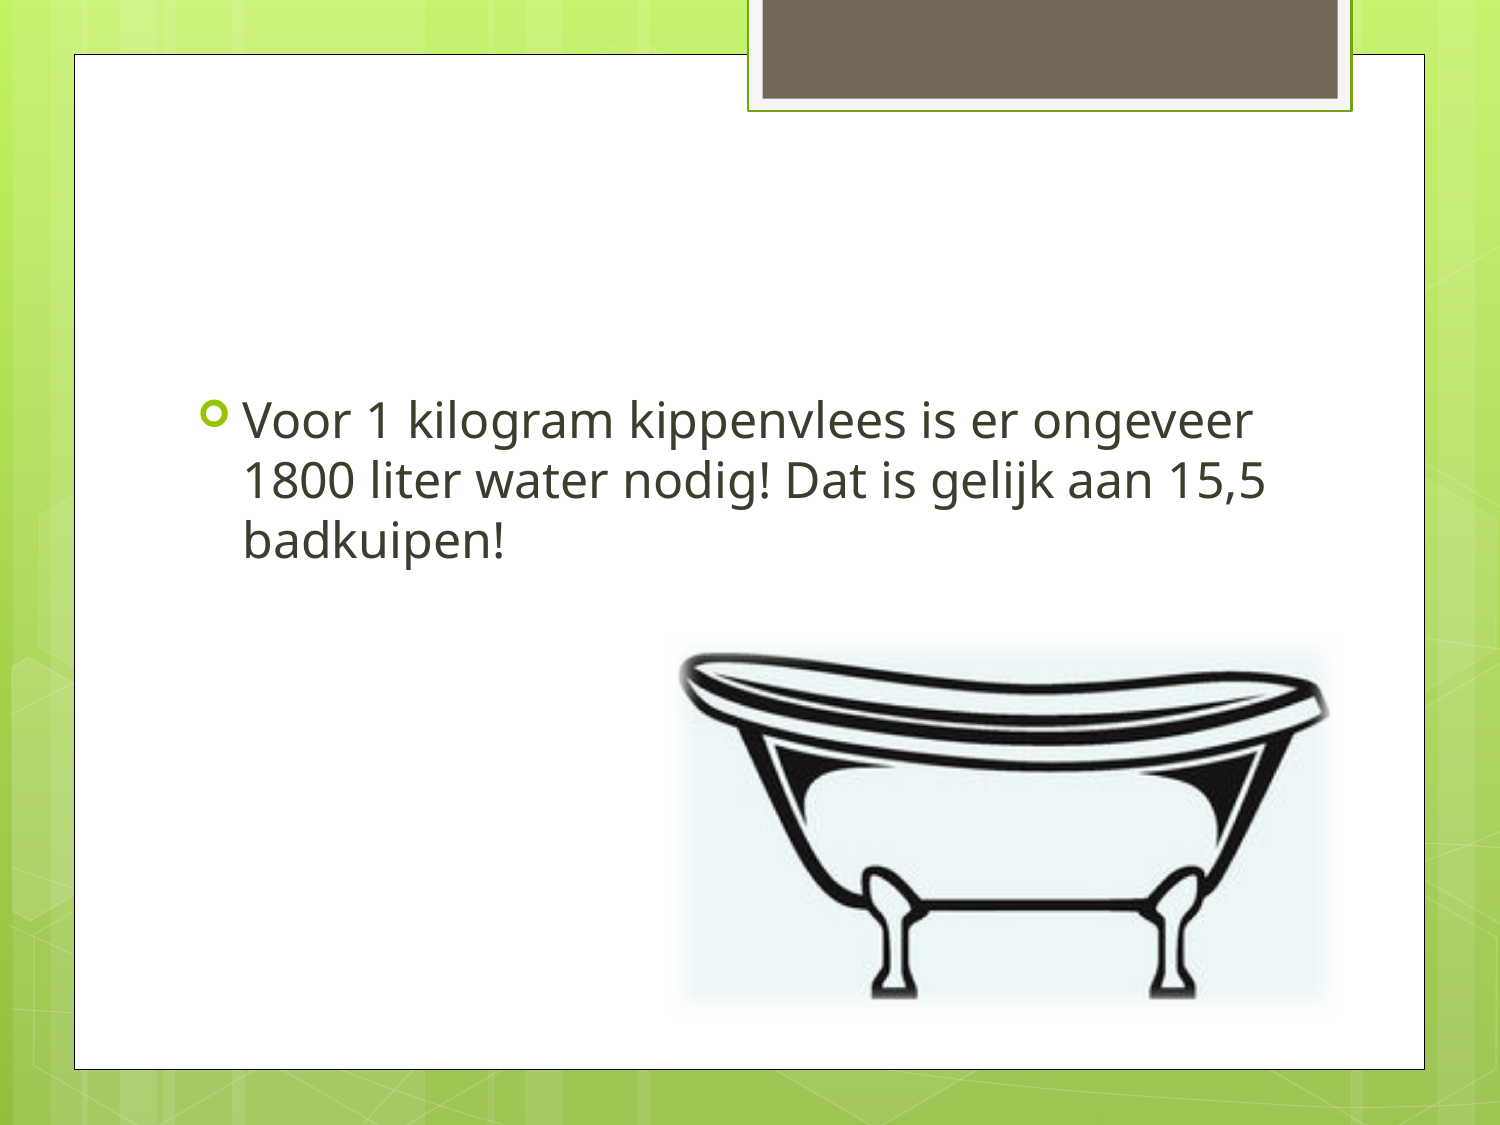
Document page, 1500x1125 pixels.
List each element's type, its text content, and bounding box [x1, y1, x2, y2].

list Voor 1 kilogram kippenvlees is er ongeveer 1800 liter water nodig! Dat is gelijk aan 15,5 badkuipen! [171, 381, 1283, 957]
picture [667, 633, 1341, 1019]
